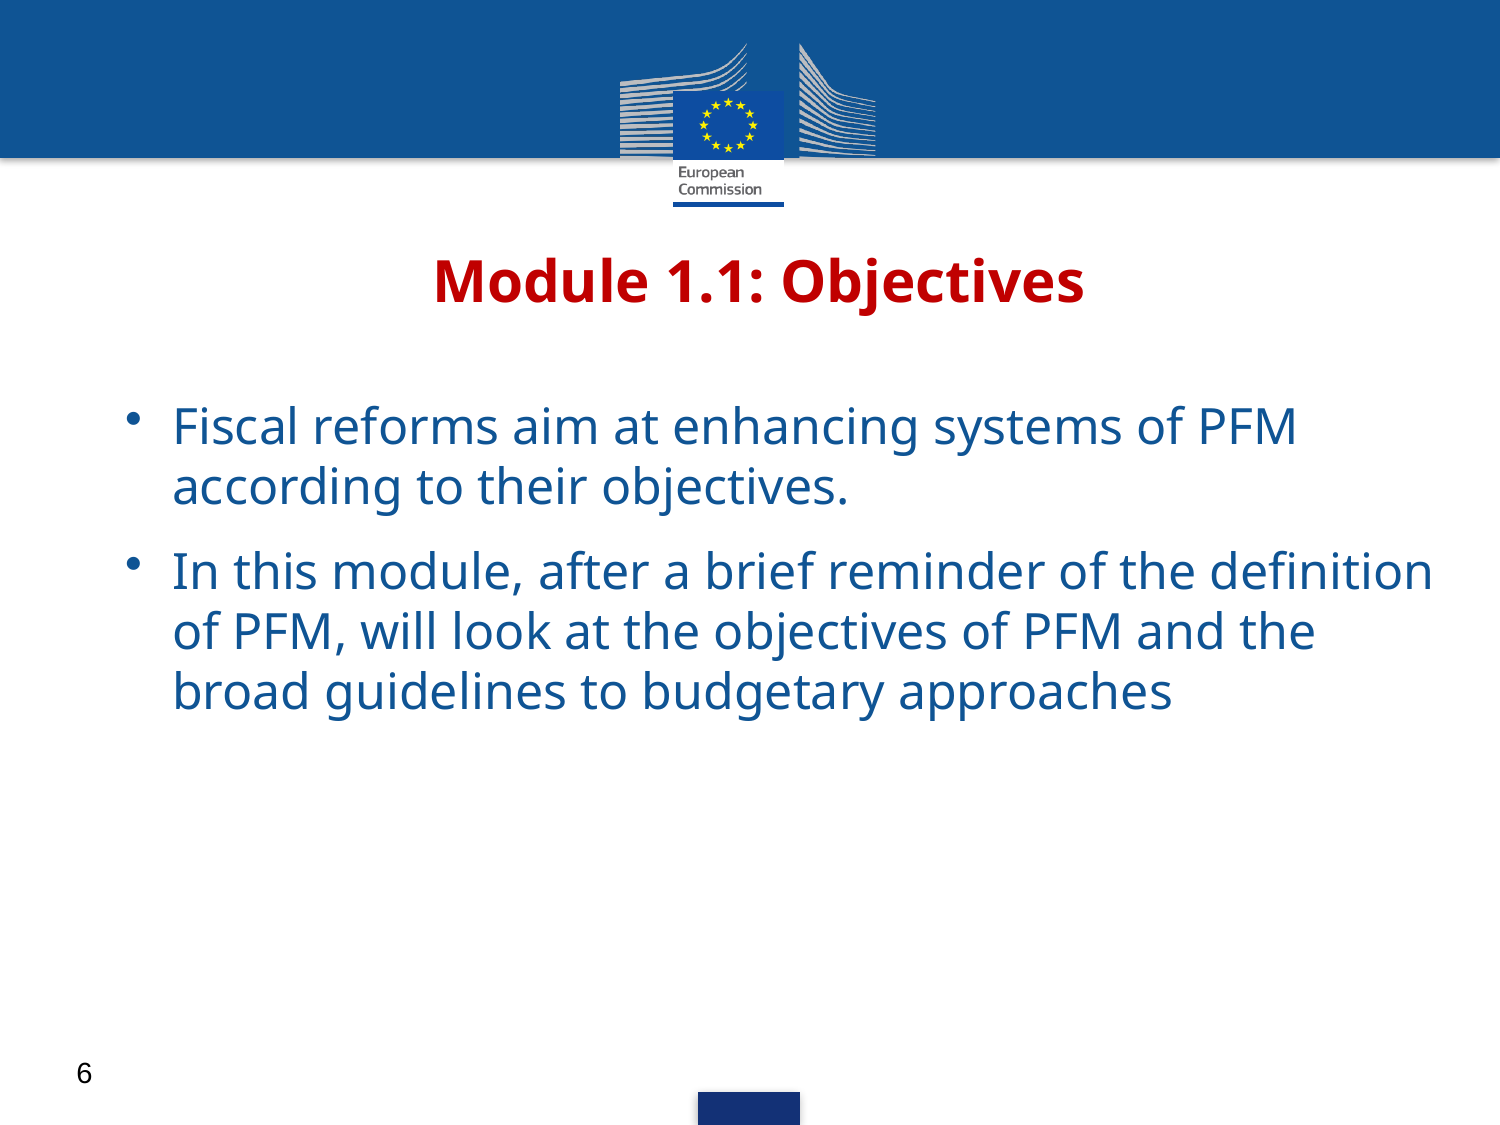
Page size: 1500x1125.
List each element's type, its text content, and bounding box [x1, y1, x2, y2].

list Fiscal reforms aim at enhancing systems of PFM according to their objectives. In this module, after a brief reminder of the definition of PFM, will look at the objectives of PFM and the broad guidelines to budgetary approaches [35, 386, 1465, 847]
title Module 1.1: Objectives [46, 199, 1471, 361]
slide_number 6 [0, 1046, 108, 1125]
